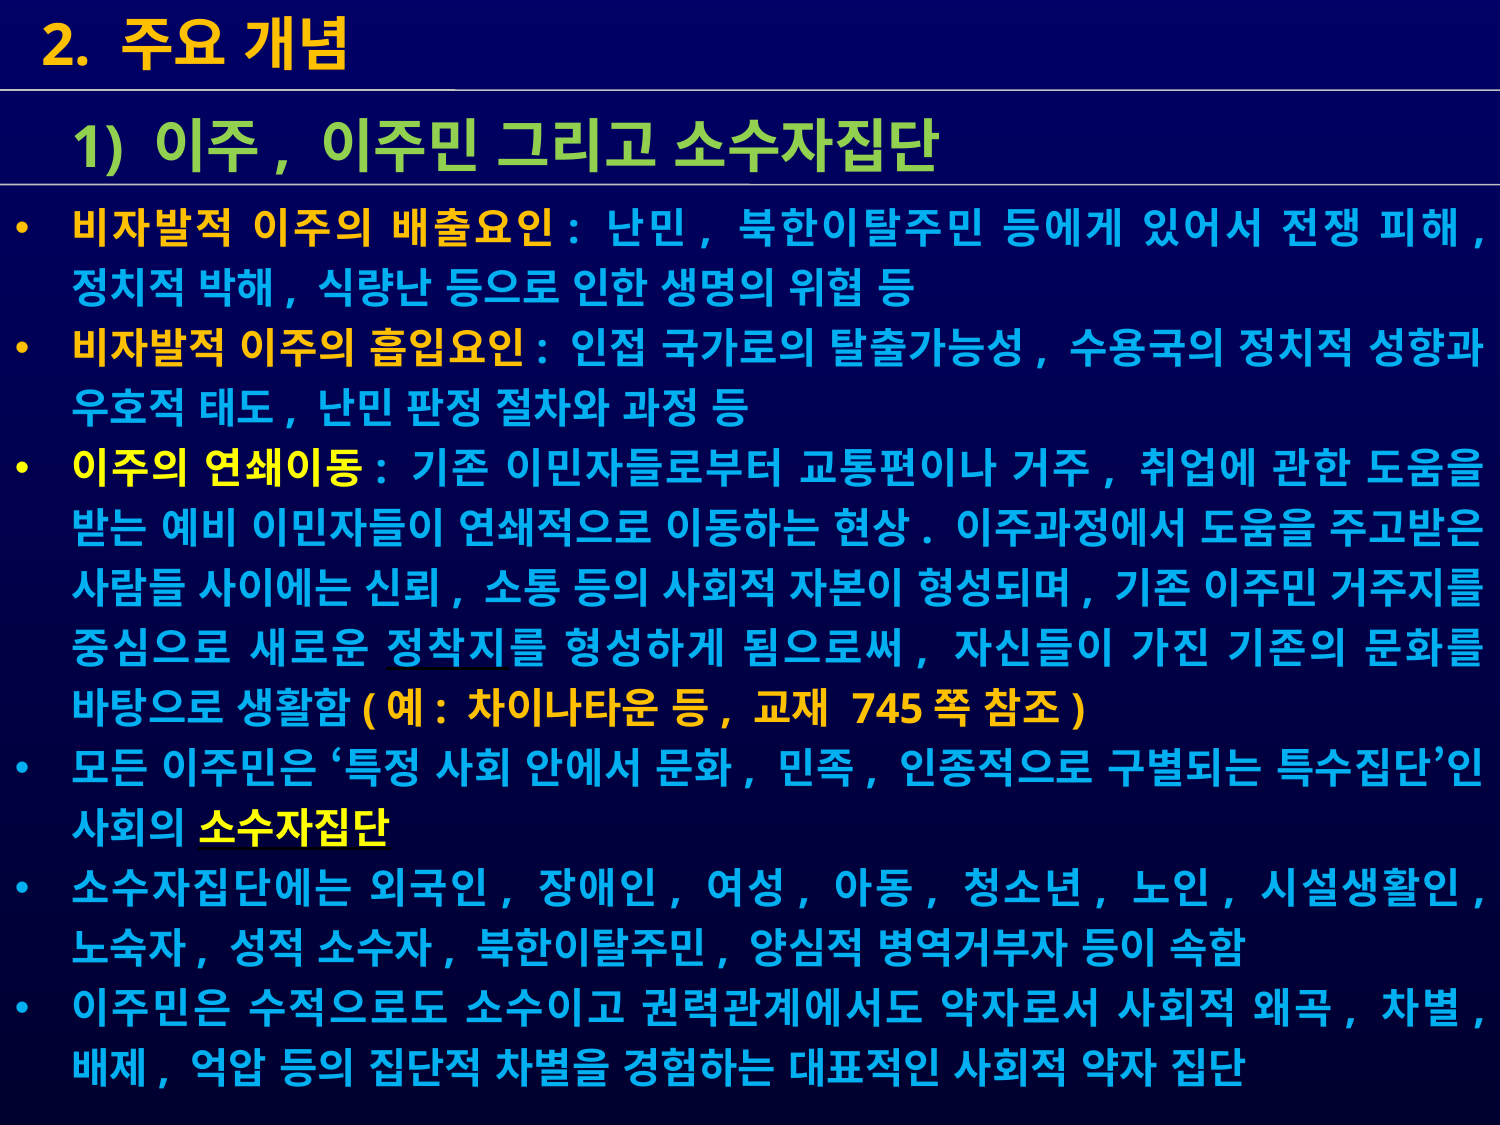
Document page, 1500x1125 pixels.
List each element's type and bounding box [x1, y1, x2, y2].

text_box [0, 0, 1500, 1101]
